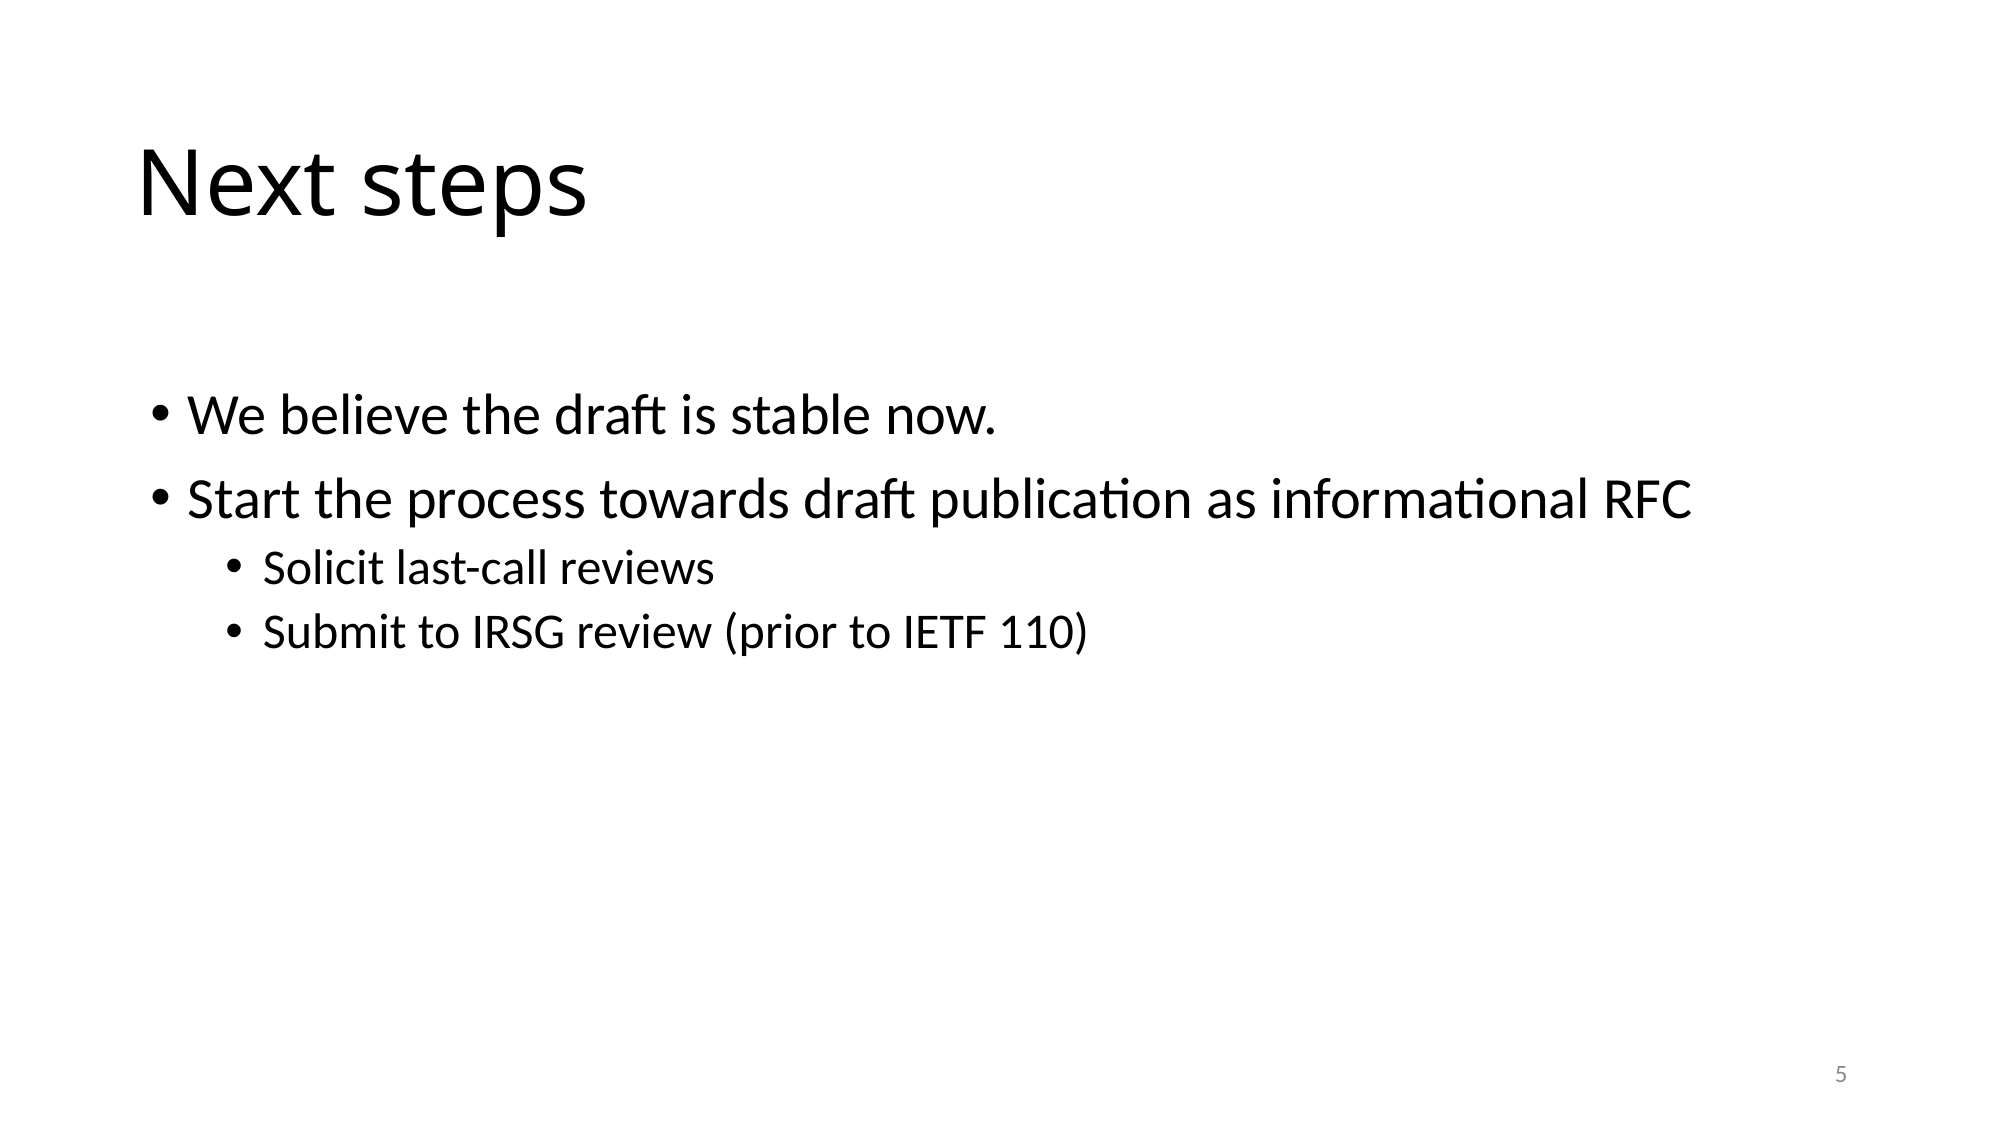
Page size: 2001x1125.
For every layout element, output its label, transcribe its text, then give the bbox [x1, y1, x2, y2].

list We believe the draft is stable now. Start the process towards draft publication as informational RFC Solicit last-call reviews Submit to IRSG review (prior to IETF 110) [135, 377, 1936, 1020]
slide_number 5 [1412, 1042, 1863, 1103]
text_box Next steps [120, 91, 1846, 282]
